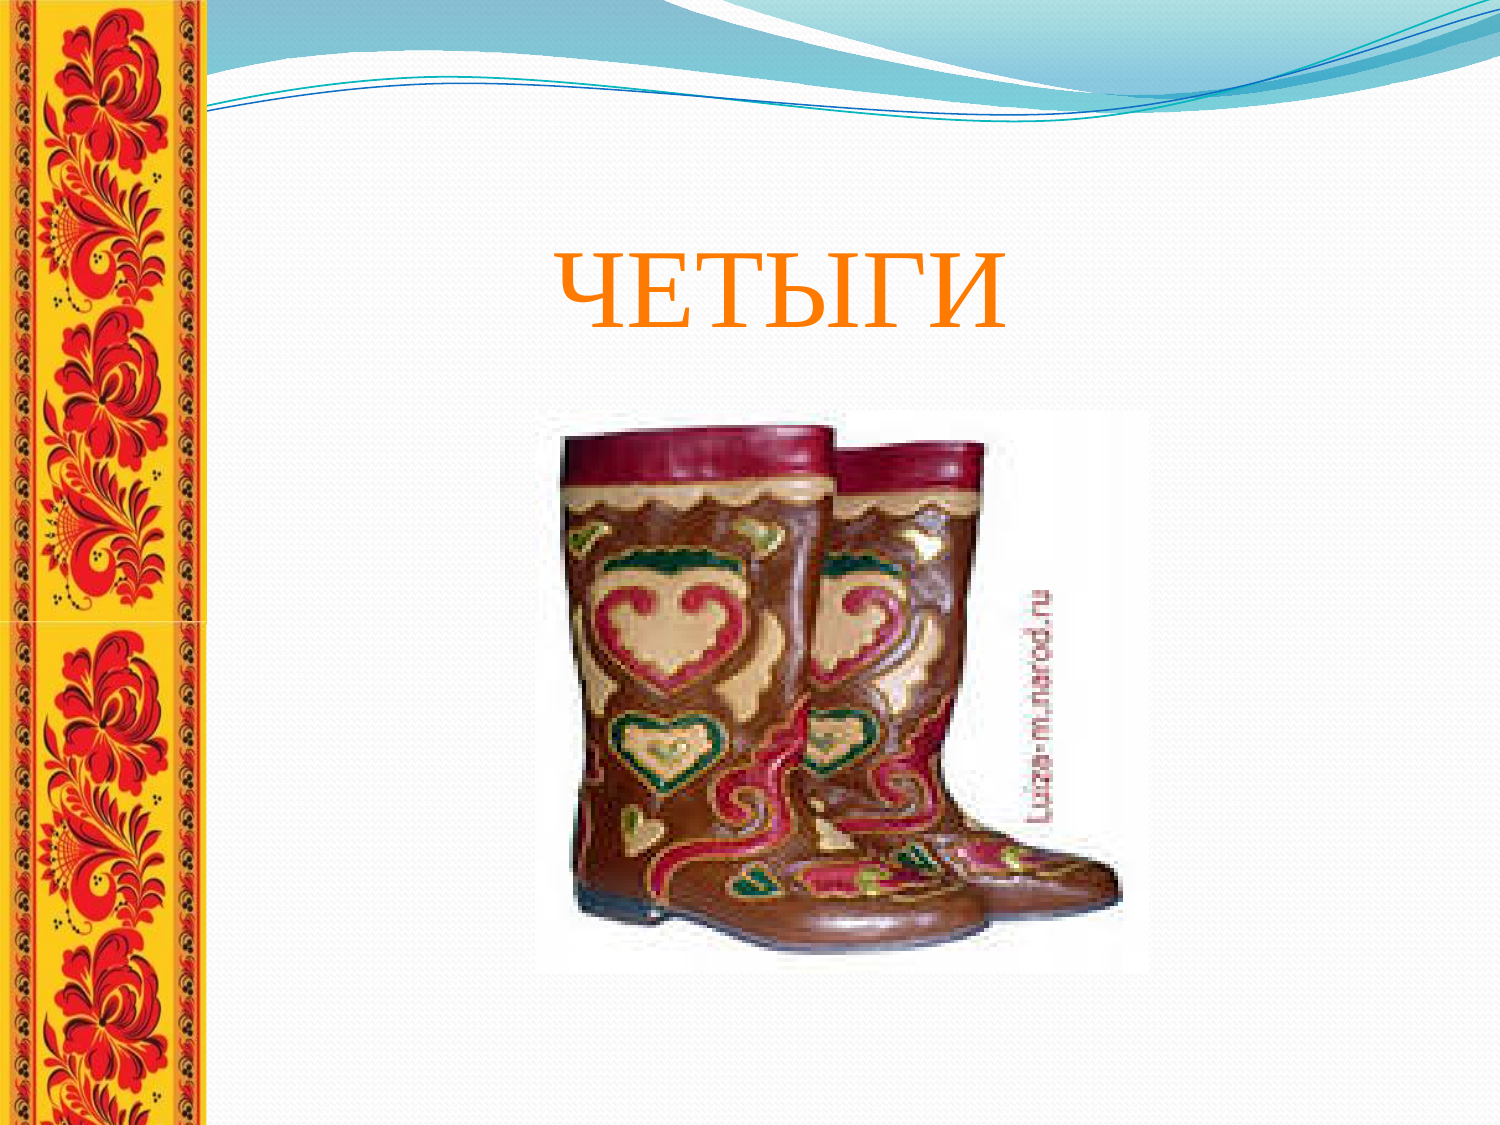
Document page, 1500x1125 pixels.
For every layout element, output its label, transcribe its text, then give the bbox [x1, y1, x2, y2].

picture [0, 0, 207, 1125]
text_box ЧЕТЫГИ [538, 207, 1125, 329]
picture [534, 409, 1149, 975]
